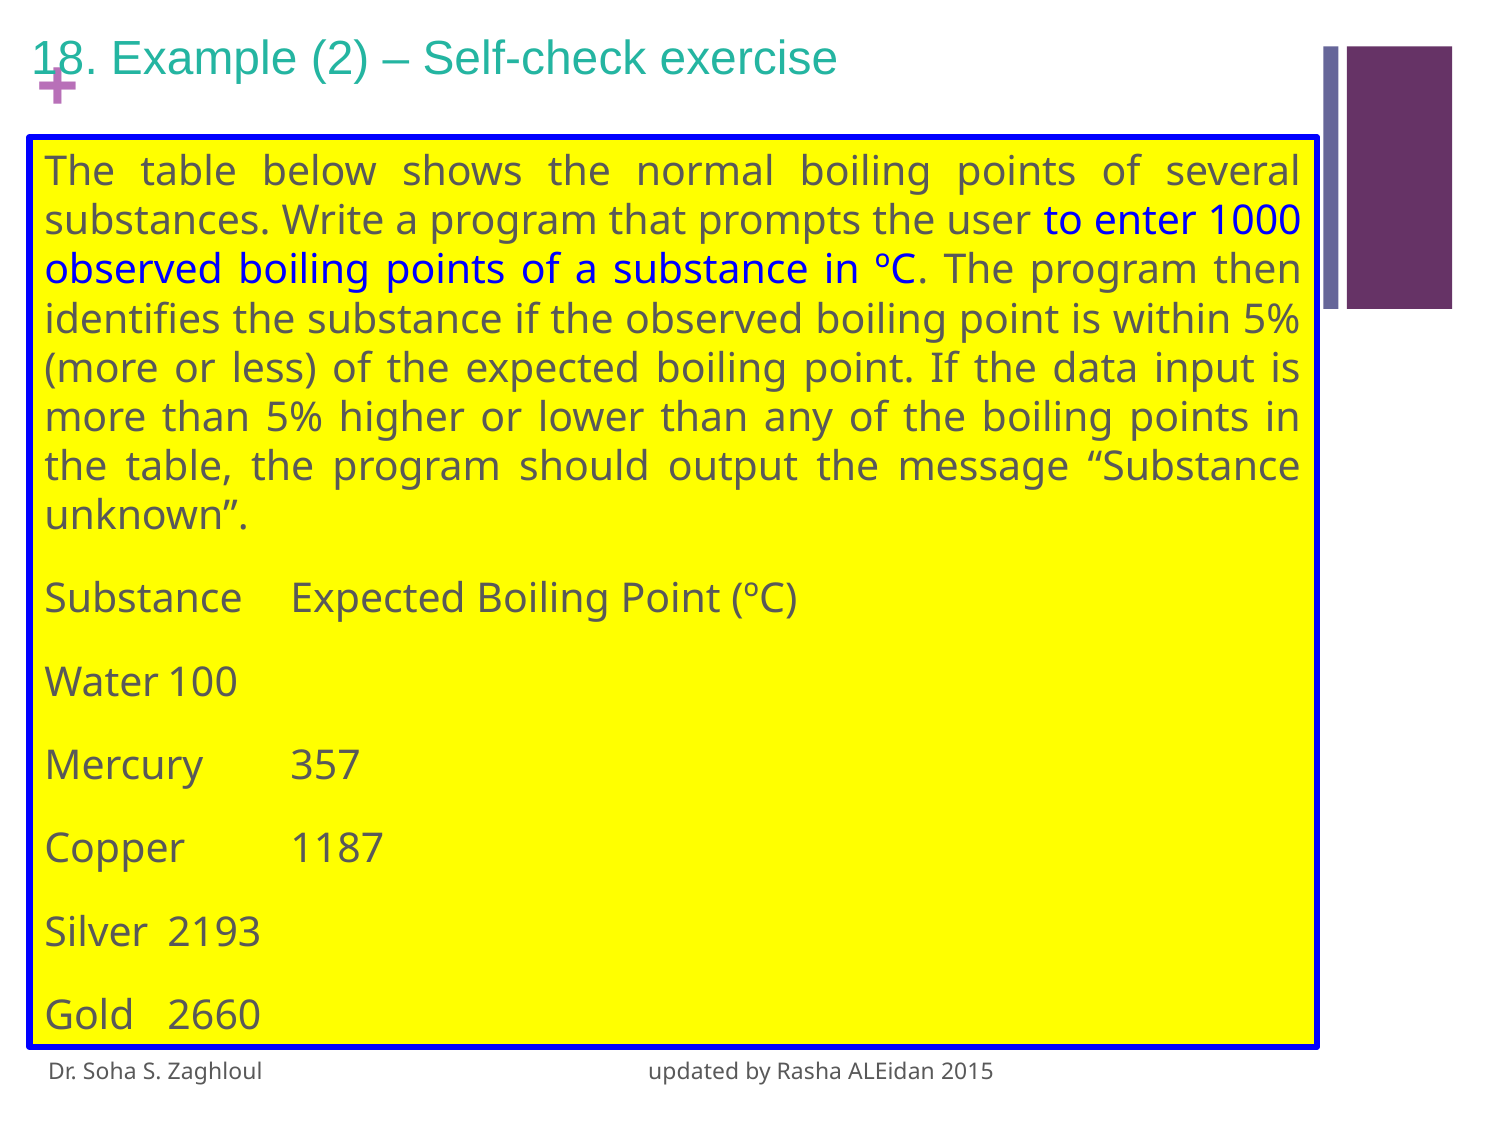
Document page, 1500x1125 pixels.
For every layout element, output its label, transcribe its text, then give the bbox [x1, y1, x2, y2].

list The table below shows the normal boiling points of several substances. Write a program that prompts the user to enter 1000 observed boiling points of a substance in ºC. The program then identifies the substance if the observed boiling point is within 5% (more or less) of the expected boiling point. If the data input is more than 5% higher or lower than any of the boiling points in the table, the program should output the message “Substance unknown”. Substance Expected Boiling Point (ºC) Water 100 Mercury 357 Copper 1187 Silver 2193 Gold 2660 [29, 137, 1317, 1047]
footer Dr. Soha S. Zaghloul updated by Rasha ALEidan 2015 [33, 1053, 1038, 1114]
title 18. Example (2) – Self-check exercise [15, 19, 1365, 93]
